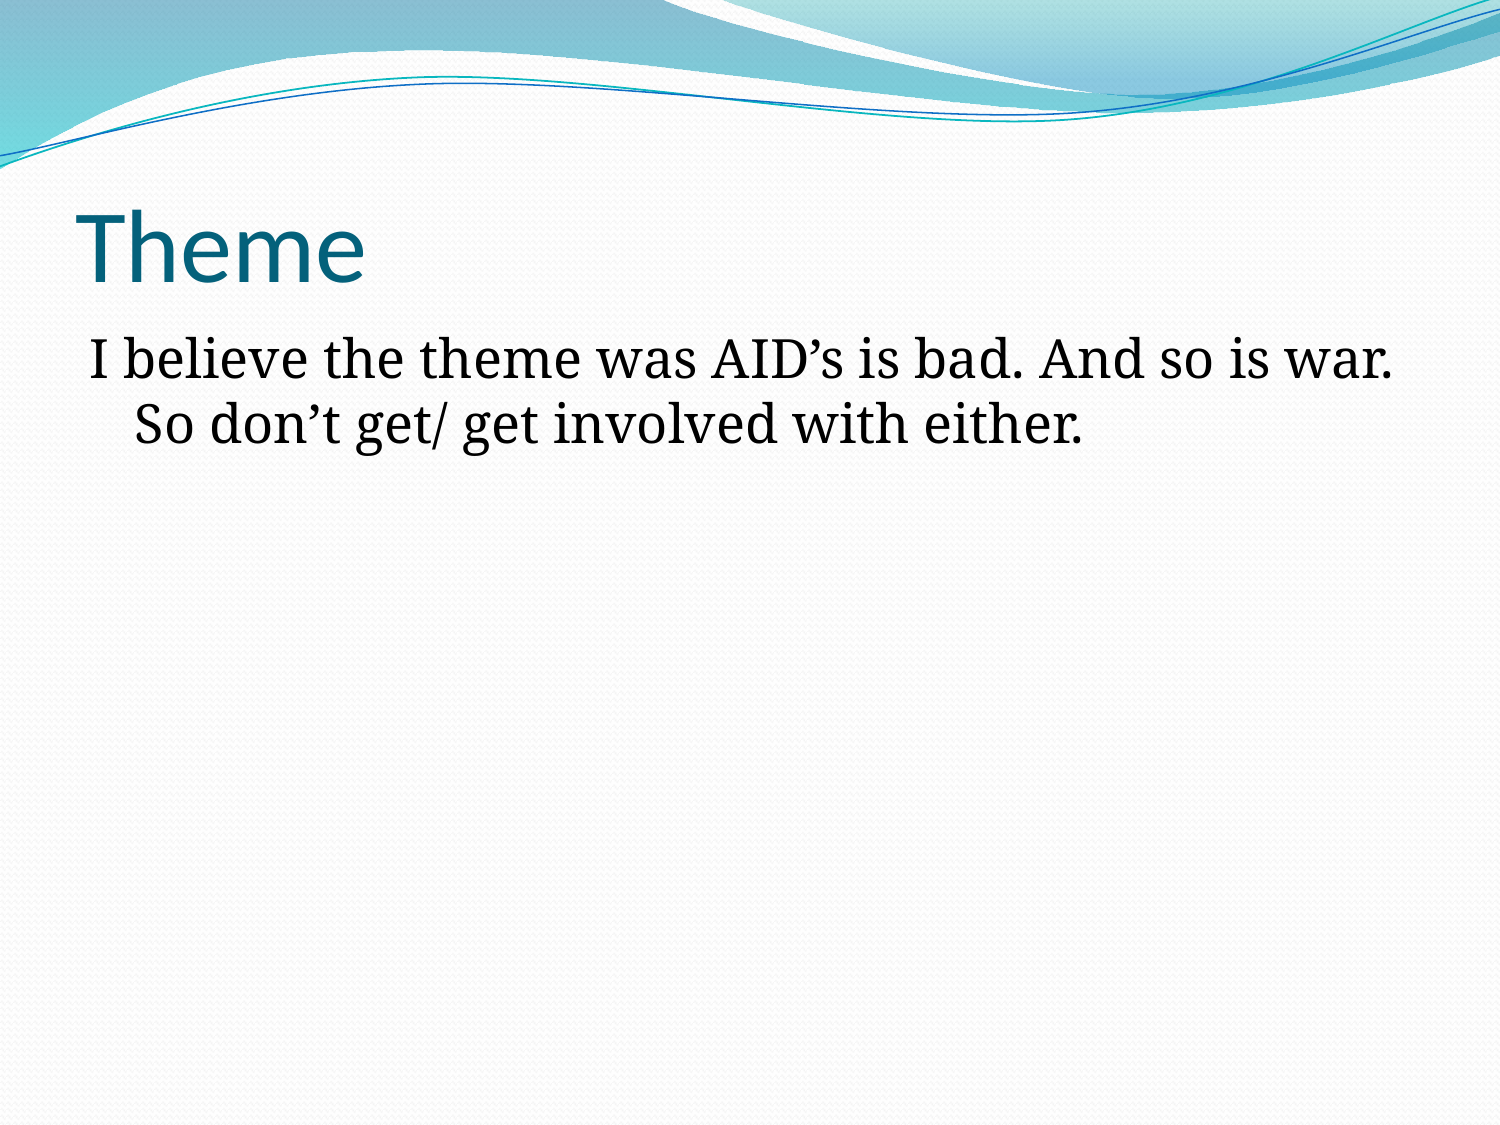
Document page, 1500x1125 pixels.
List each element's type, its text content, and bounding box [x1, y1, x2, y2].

title Theme [75, 115, 1425, 303]
list I believe the theme was AID’s is bad. And so is war. So don’t get/ get involved with either. [75, 317, 1425, 1038]
